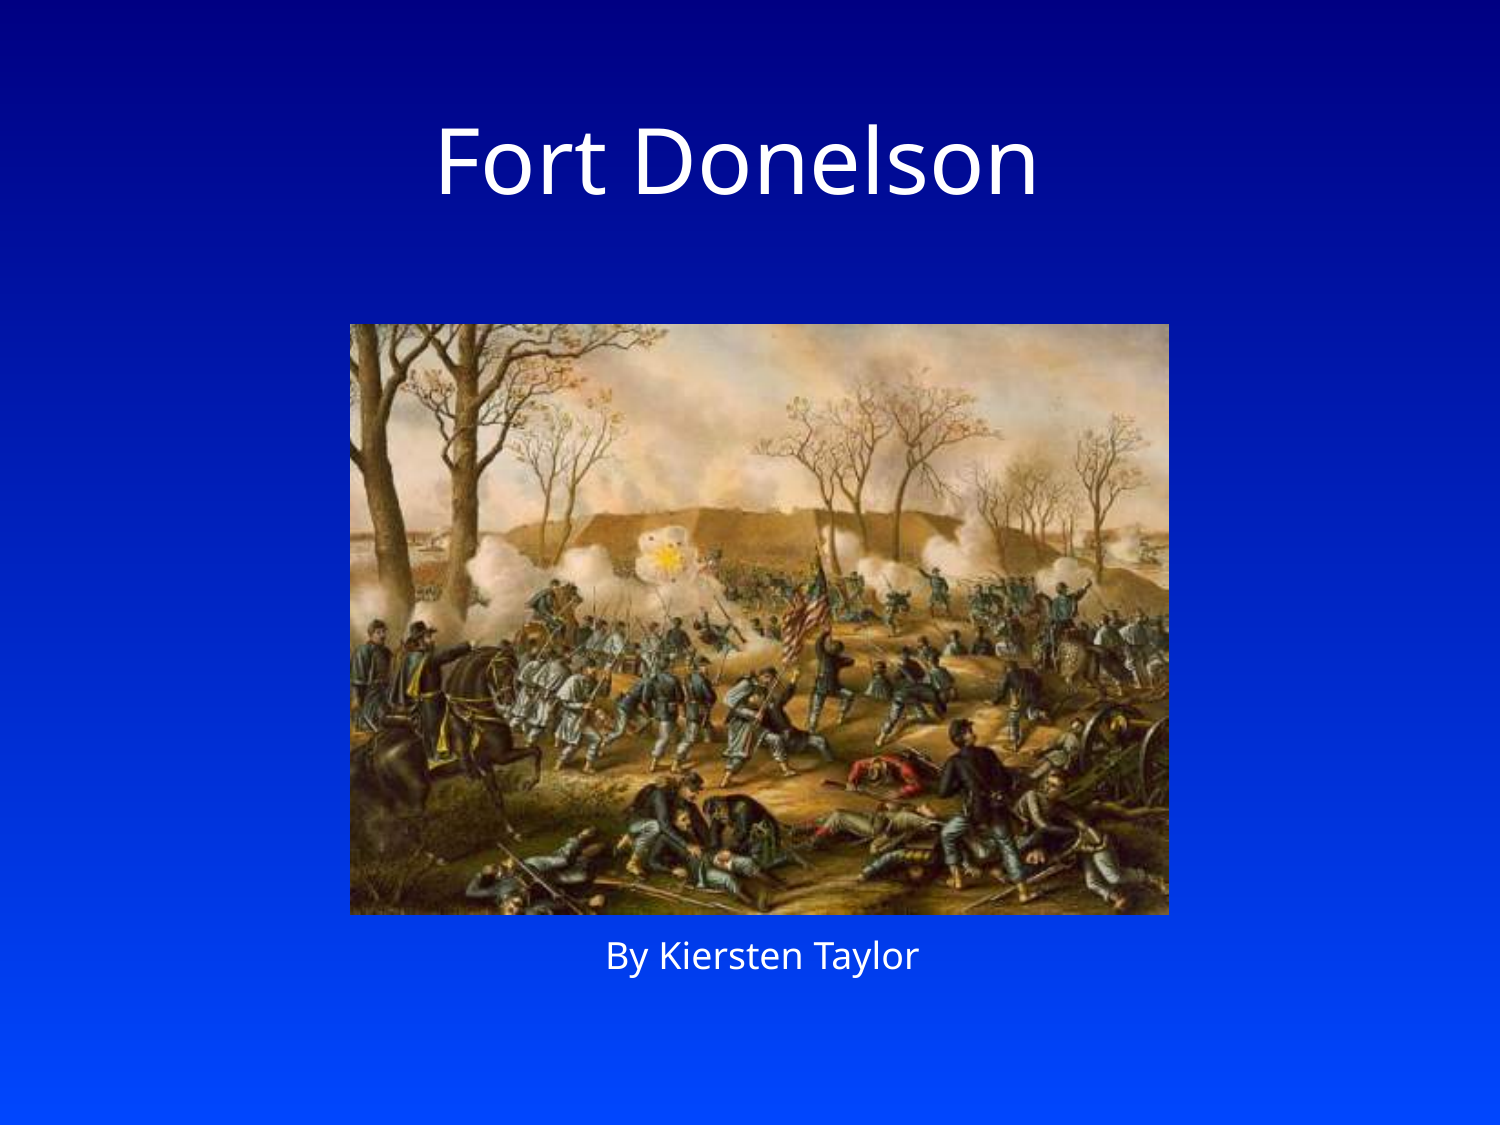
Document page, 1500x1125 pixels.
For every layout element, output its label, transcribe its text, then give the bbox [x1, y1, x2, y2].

text_box By Kiersten Taylor [349, 924, 1175, 985]
picture [349, 324, 1169, 915]
title Fort Donelson [99, 37, 1375, 279]
